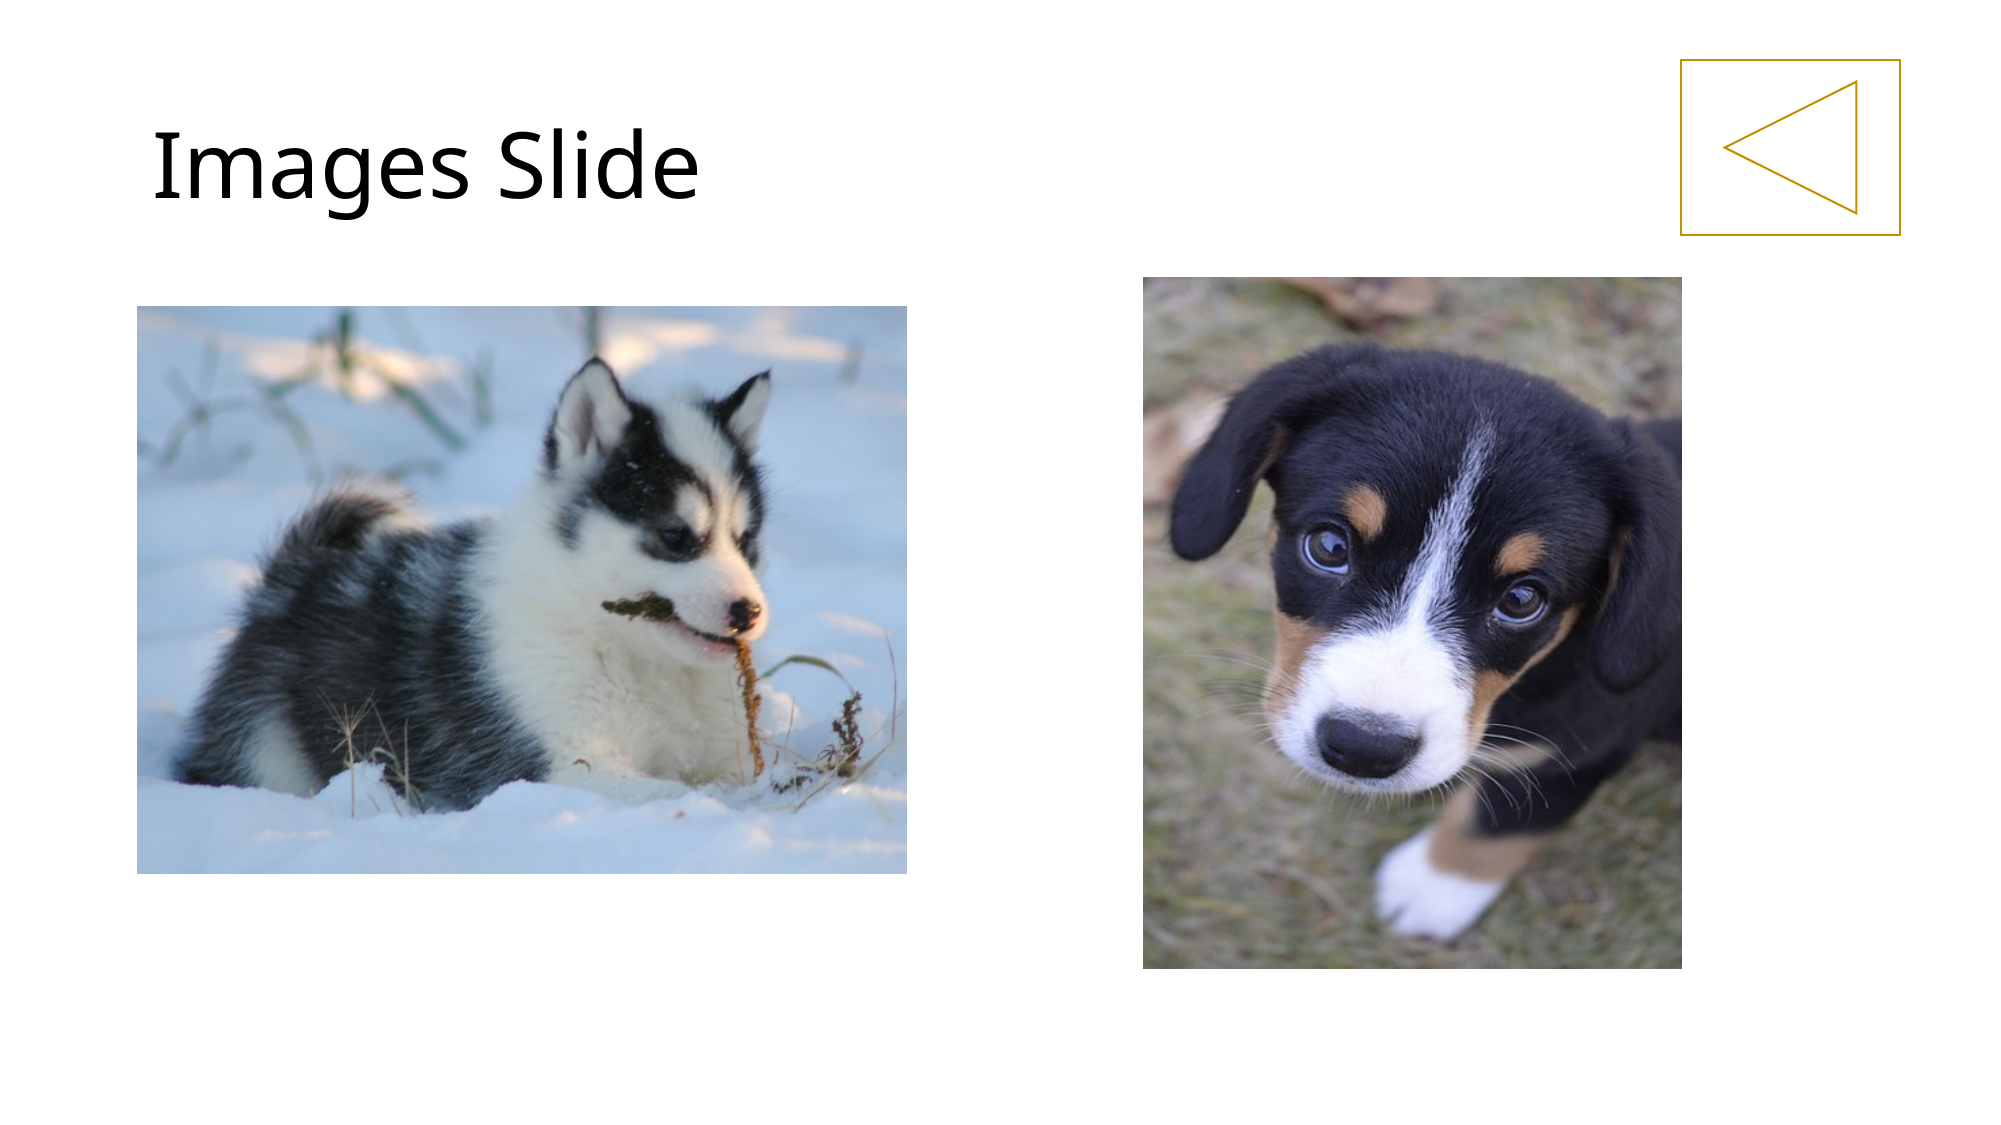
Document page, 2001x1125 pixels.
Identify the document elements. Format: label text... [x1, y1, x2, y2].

title Images Slide [137, 59, 1863, 278]
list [137, 306, 907, 874]
text_box [1680, 59, 1901, 236]
picture [1143, 277, 1682, 969]
